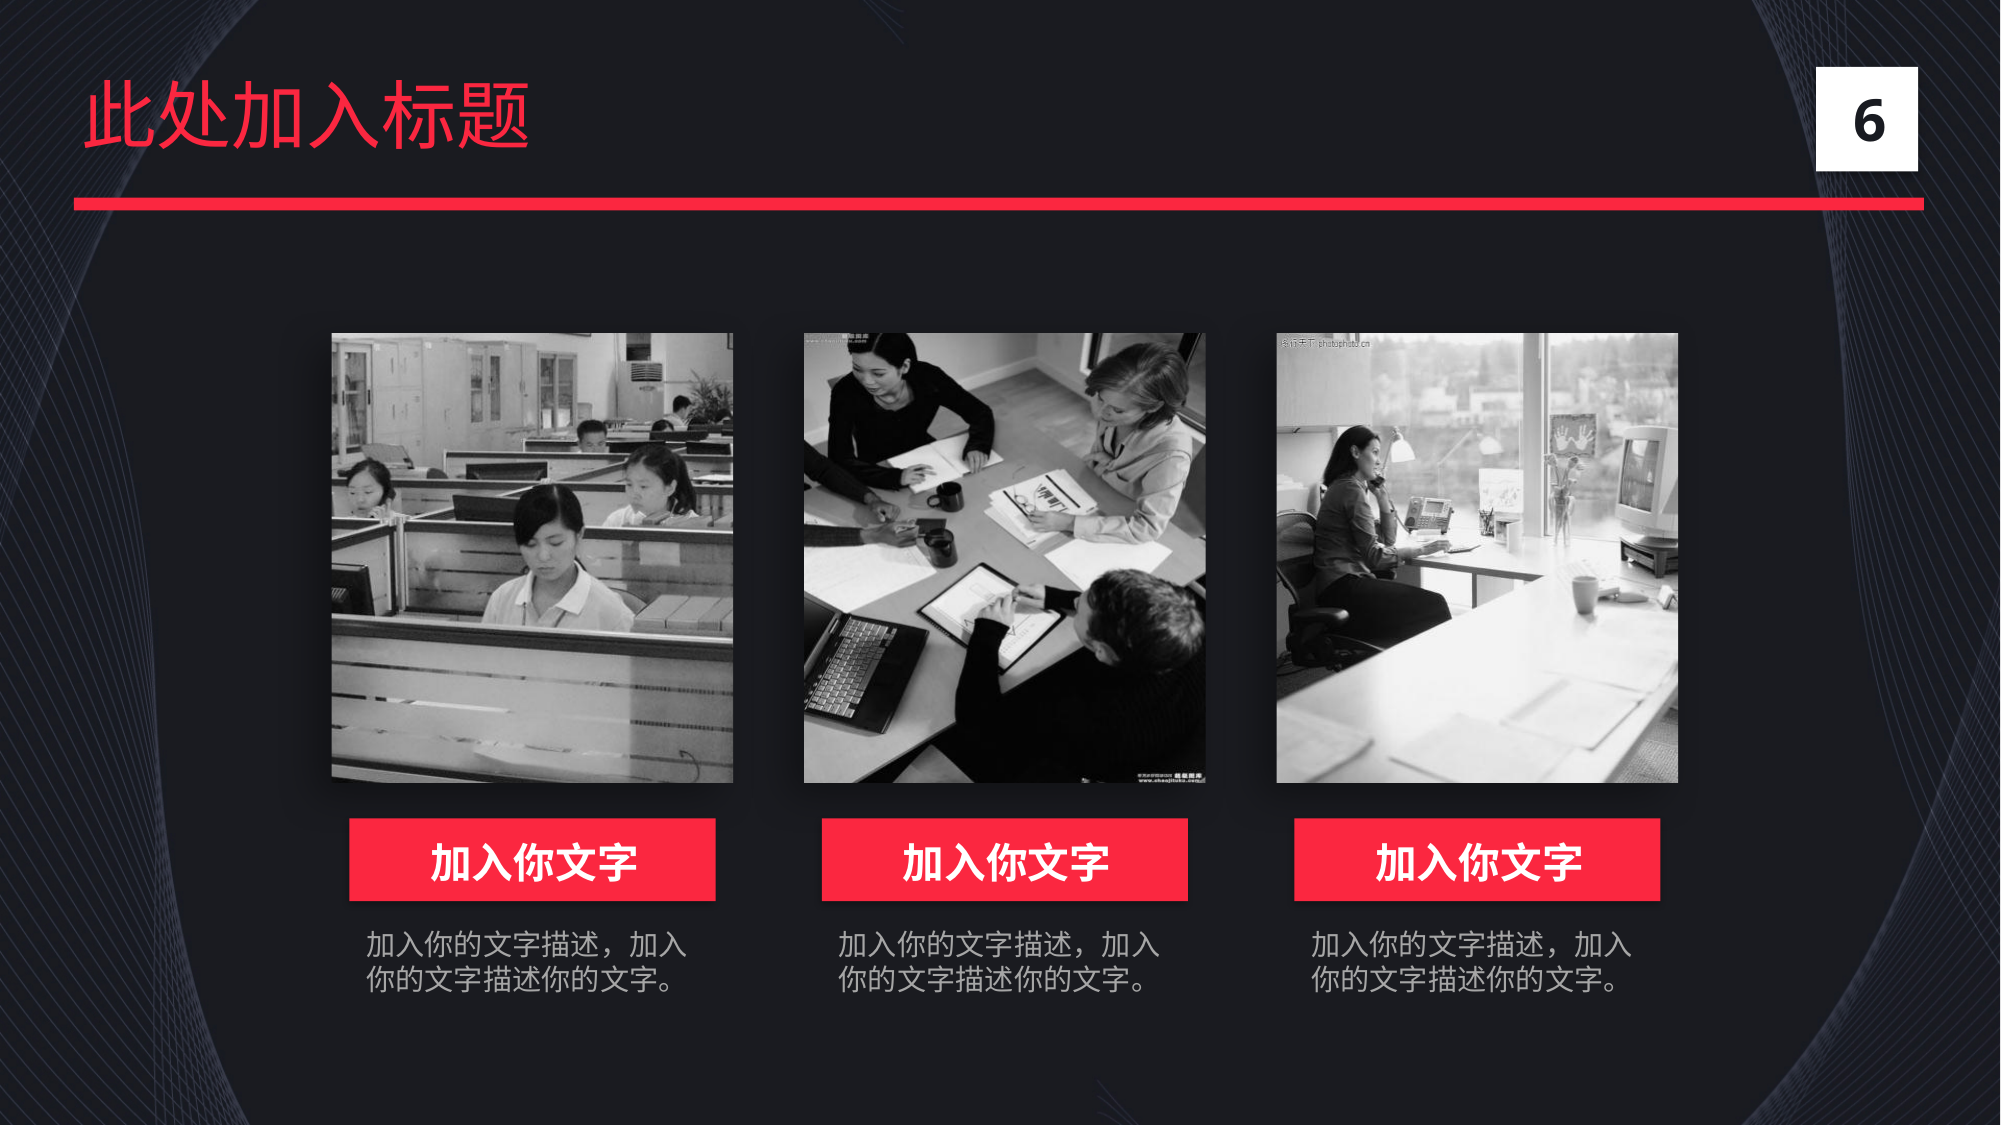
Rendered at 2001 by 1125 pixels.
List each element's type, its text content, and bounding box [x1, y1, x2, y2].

text_box [820, 816, 1190, 903]
text_box 此处加入标题 [66, 60, 754, 177]
text_box 加入你文字 [386, 836, 683, 879]
text_box 6 [1841, 77, 1913, 159]
text_box 加入你文字 [858, 836, 1156, 879]
text_box [1274, 332, 1680, 785]
text_box [1292, 816, 1663, 903]
text_box [1816, 66, 1919, 172]
text_box 加入你文字 [1331, 836, 1628, 879]
text_box 加入你的文字描述，加入你的文字描述你的文字。 [351, 926, 705, 986]
text_box [347, 816, 718, 903]
picture [0, 0, 2001, 1125]
text_box [329, 332, 735, 785]
text_box 加入你的文字描述，加入你的文字描述你的文字。 [823, 926, 1177, 986]
text_box [802, 332, 1208, 785]
text_box [72, 195, 1926, 212]
text_box 加入你的文字描述，加入你的文字描述你的文字。 [1296, 926, 1650, 986]
